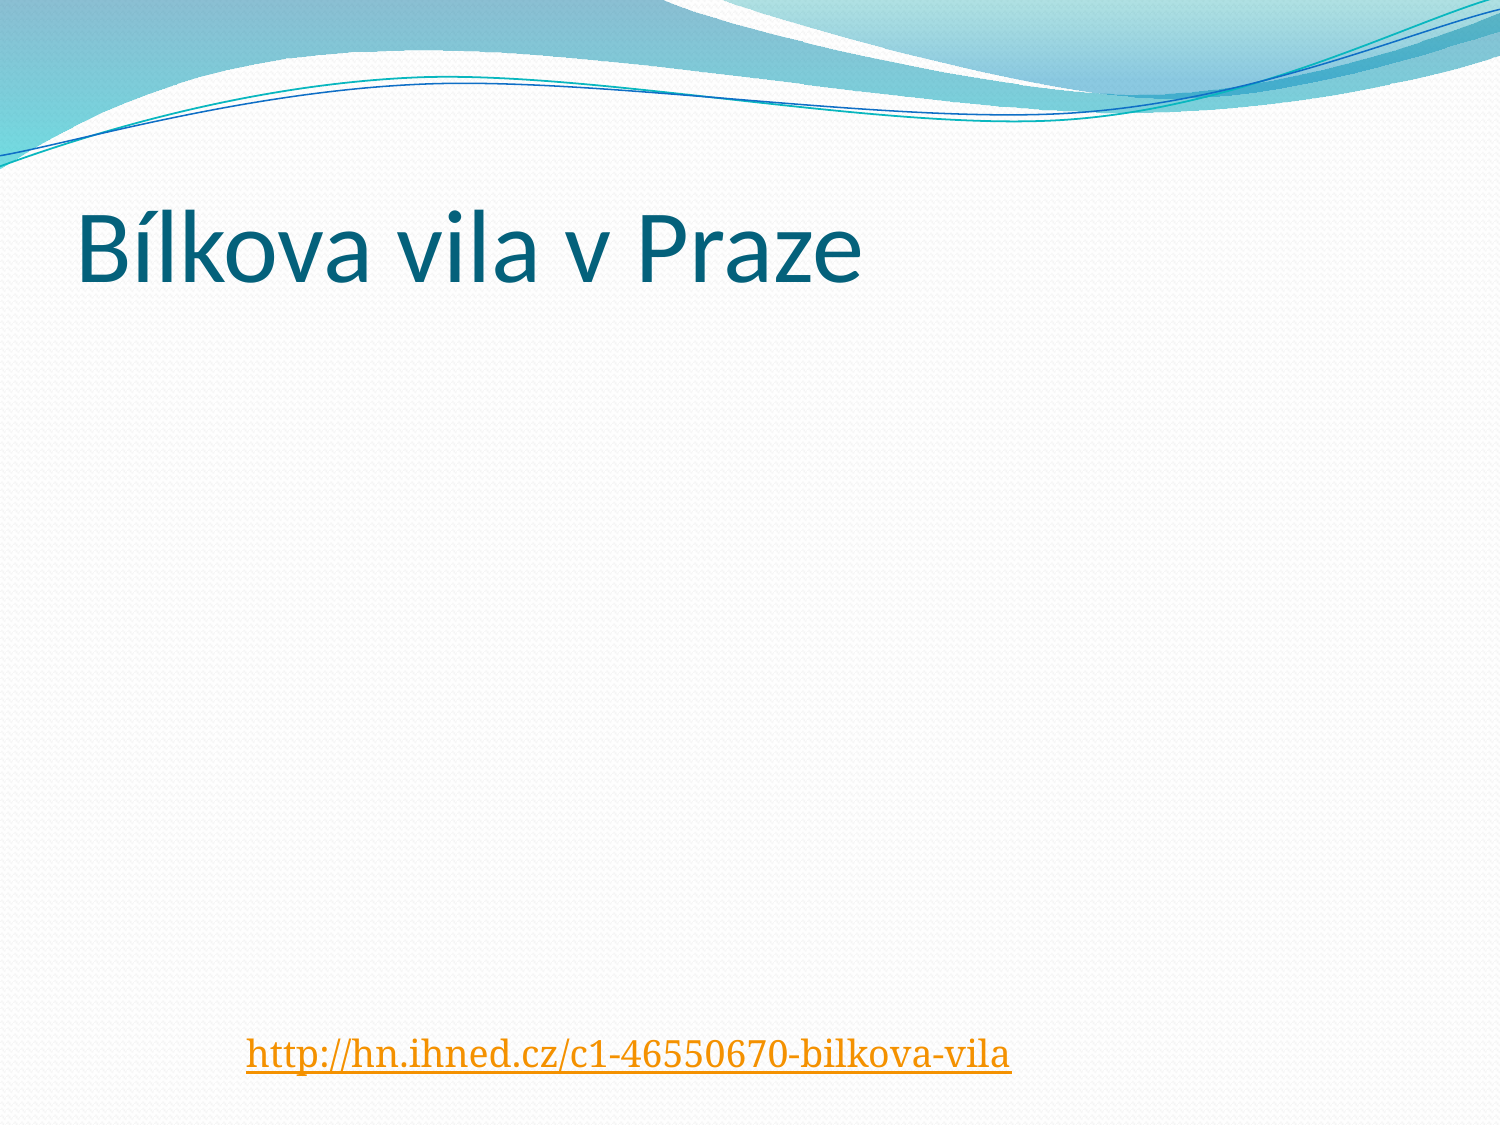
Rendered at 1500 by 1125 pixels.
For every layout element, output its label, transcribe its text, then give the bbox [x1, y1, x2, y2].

title Bílkova vila v Praze [75, 115, 1425, 303]
text_box http://hn.ihned.cz/c1-46550670-bilkova-vila [231, 1023, 1027, 1125]
